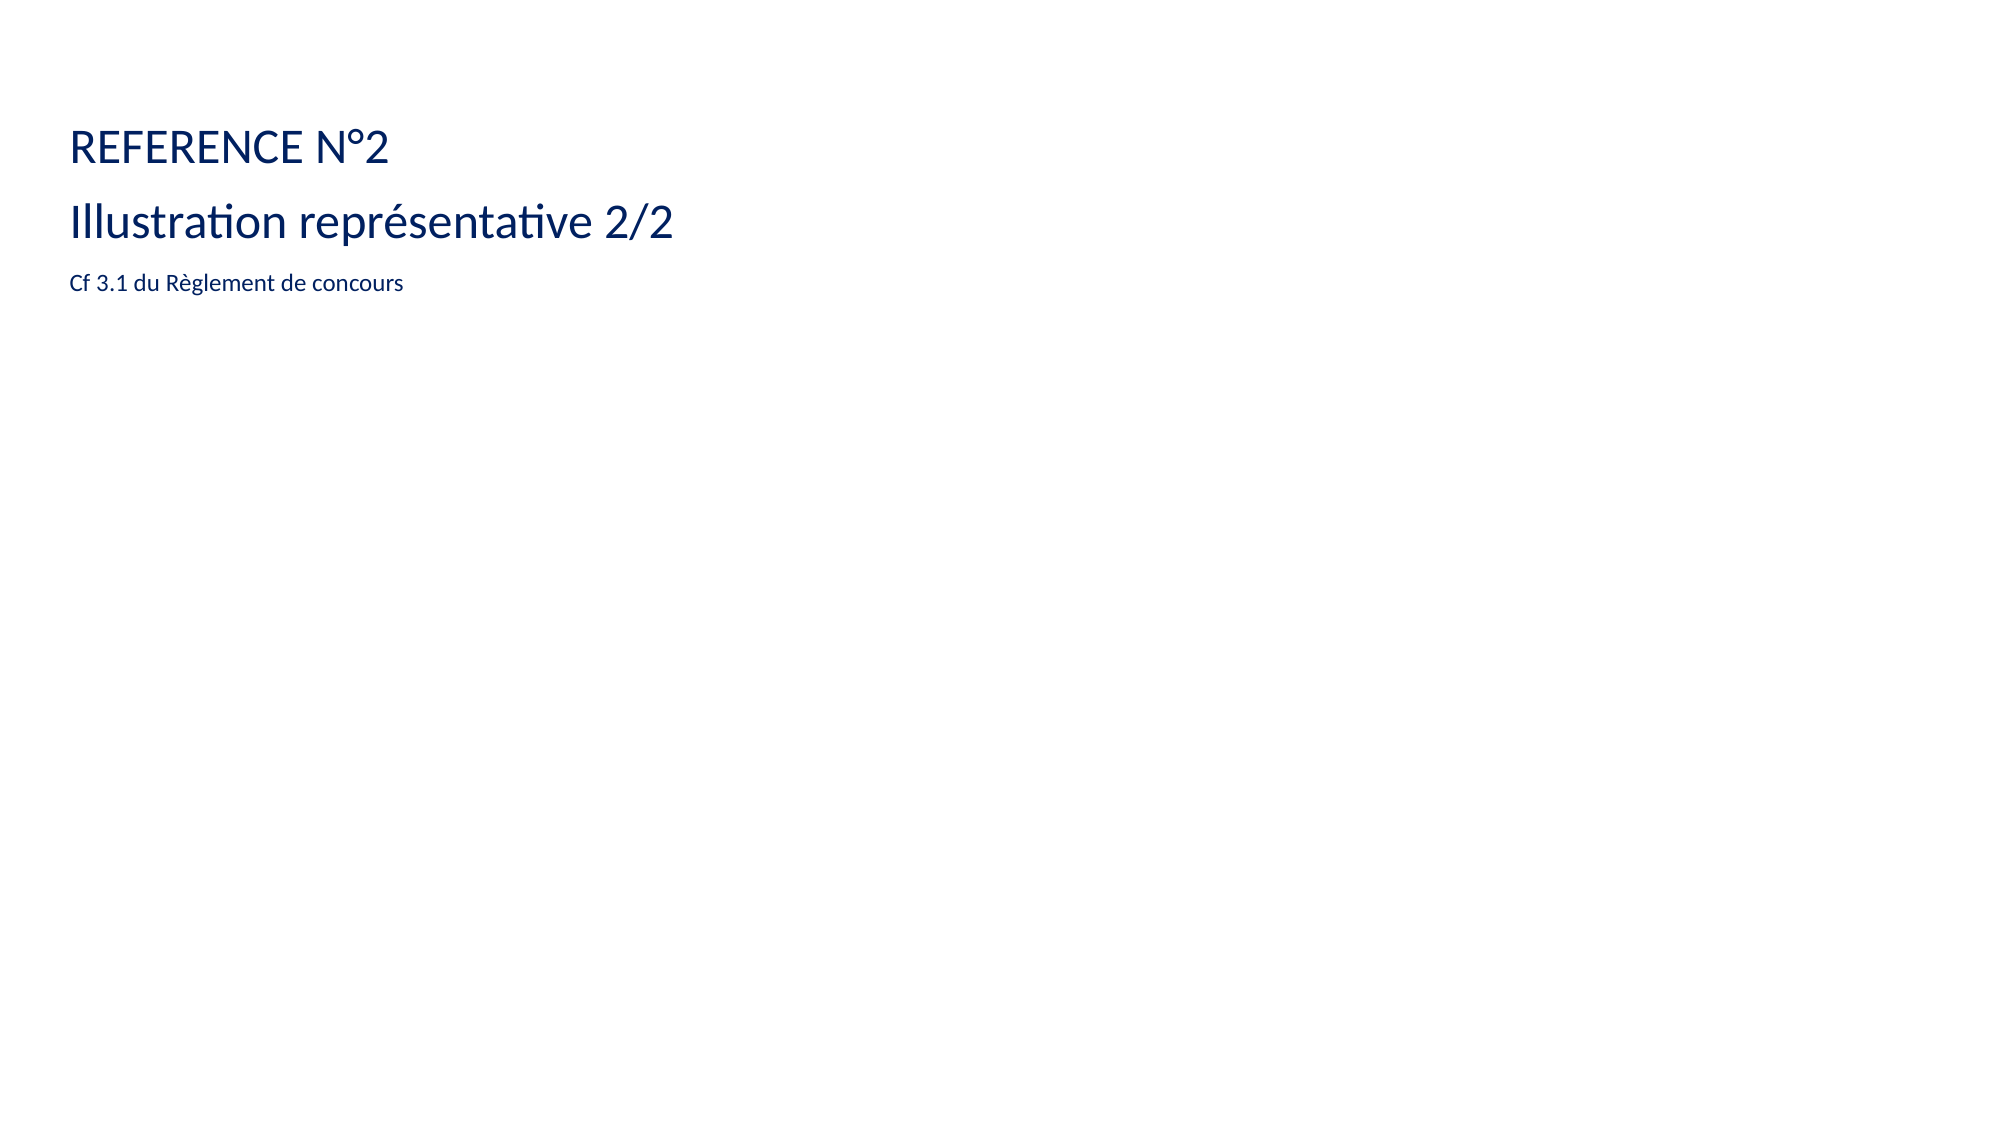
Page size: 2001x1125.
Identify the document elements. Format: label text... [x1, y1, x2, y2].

subtitle REFERENCE N°2 Illustration représentative 2/2 Cf 3.1 du Règlement de concours [54, 112, 1555, 385]
